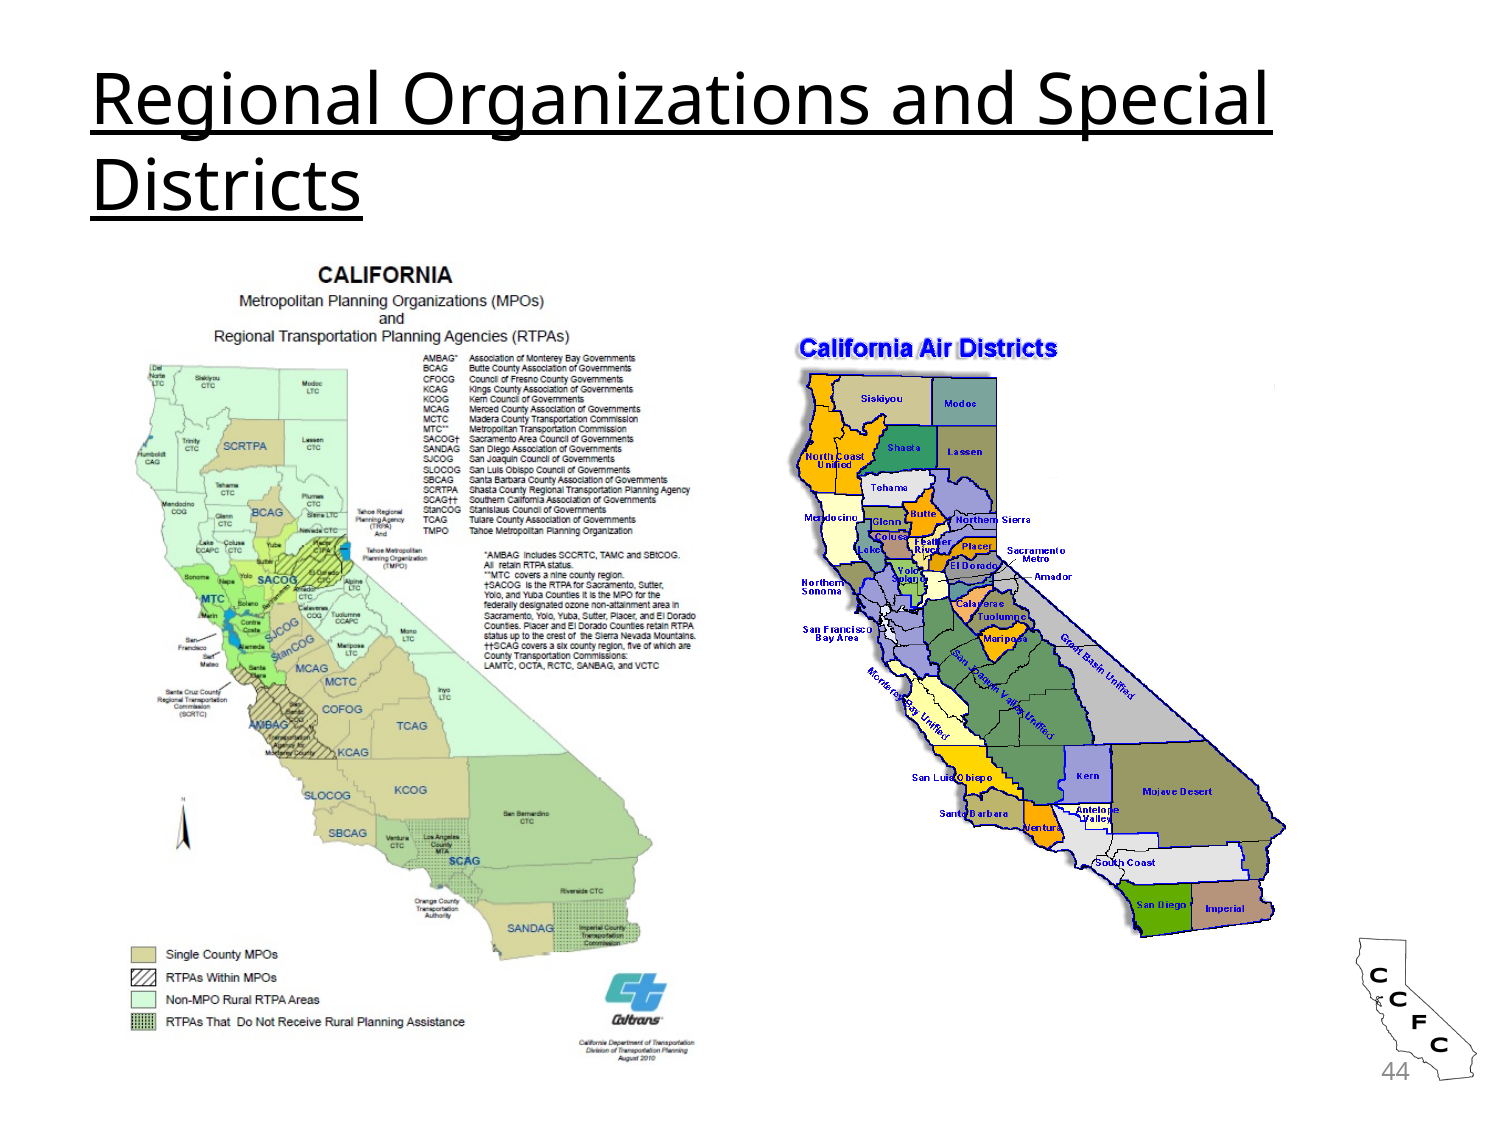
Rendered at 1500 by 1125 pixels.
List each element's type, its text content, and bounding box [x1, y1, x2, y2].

picture [778, 326, 1287, 941]
slide_number 44 [1074, 1042, 1425, 1103]
picture [91, 261, 700, 1067]
title Regional Organizations and Special Districts [75, 45, 1425, 233]
picture [1350, 934, 1480, 1085]
